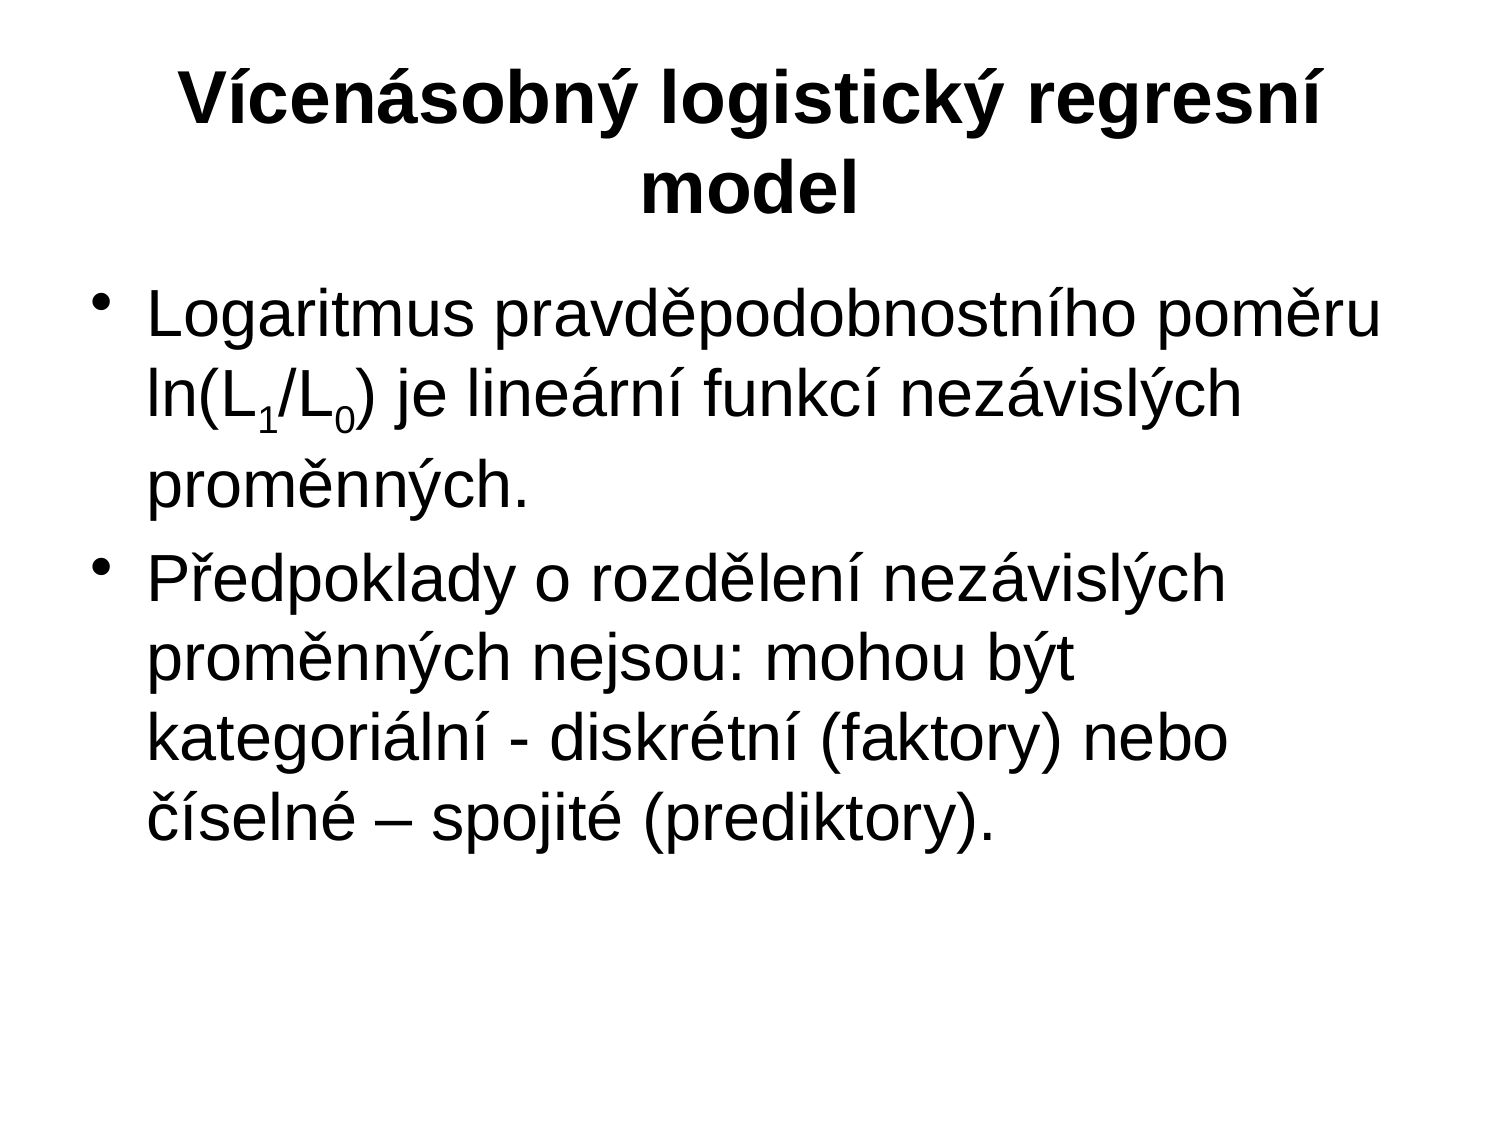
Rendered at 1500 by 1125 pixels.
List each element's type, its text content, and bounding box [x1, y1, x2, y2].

list Logaritmus pravděpodobnostního poměru ln(L1/L0) je lineární funkcí nezávislých proměnných. Předpoklady o rozdělení nezávislých proměnných nejsou: mohou být kategoriální - diskrétní (faktory) nebo číselné – spojité (prediktory). [75, 262, 1425, 1005]
title Vícenásobný logistický regresní model [75, 45, 1425, 233]
